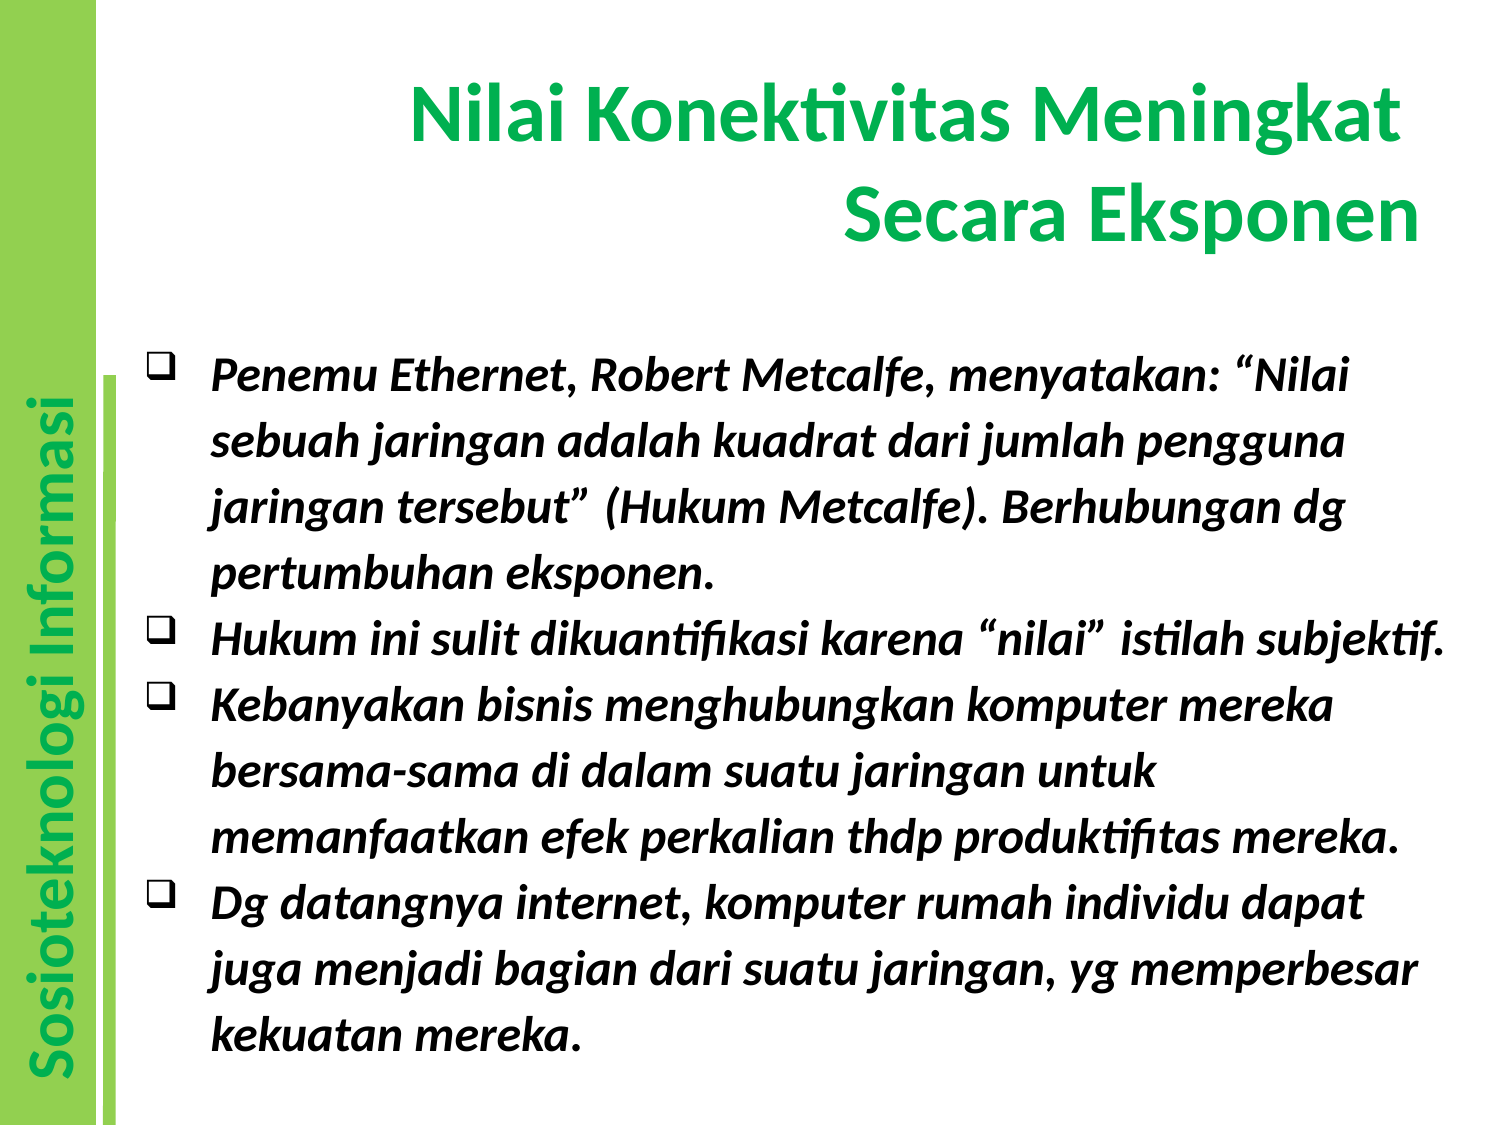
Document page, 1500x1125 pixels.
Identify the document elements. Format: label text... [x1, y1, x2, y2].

title Nilai Konektivitas Meningkat Secara Eksponen [93, 58, 1437, 258]
text_box Penemu Ethernet, Robert Metcalfe, menyatakan: “Nilai sebuah jaringan adalah kuadrat dari jumlah pengguna jaringan tersebut” (Hukum Metcalfe). Berhubungan dg pertumbuhan eksponen. Hukum ini sulit dikuantifikasi karena “nilai” istilah subjektif. Kebanyakan bisnis menghubungkan komputer mereka bersama-sama di dalam suatu jaringan untuk memanfaatkan efek perkalian thdp produktifitas mereka. Dg datangnya internet, komputer rumah individu dapat juga menjadi bagian dari suatu jaringan, yg memperbesar kekuatan mereka. [128, 328, 1465, 1078]
